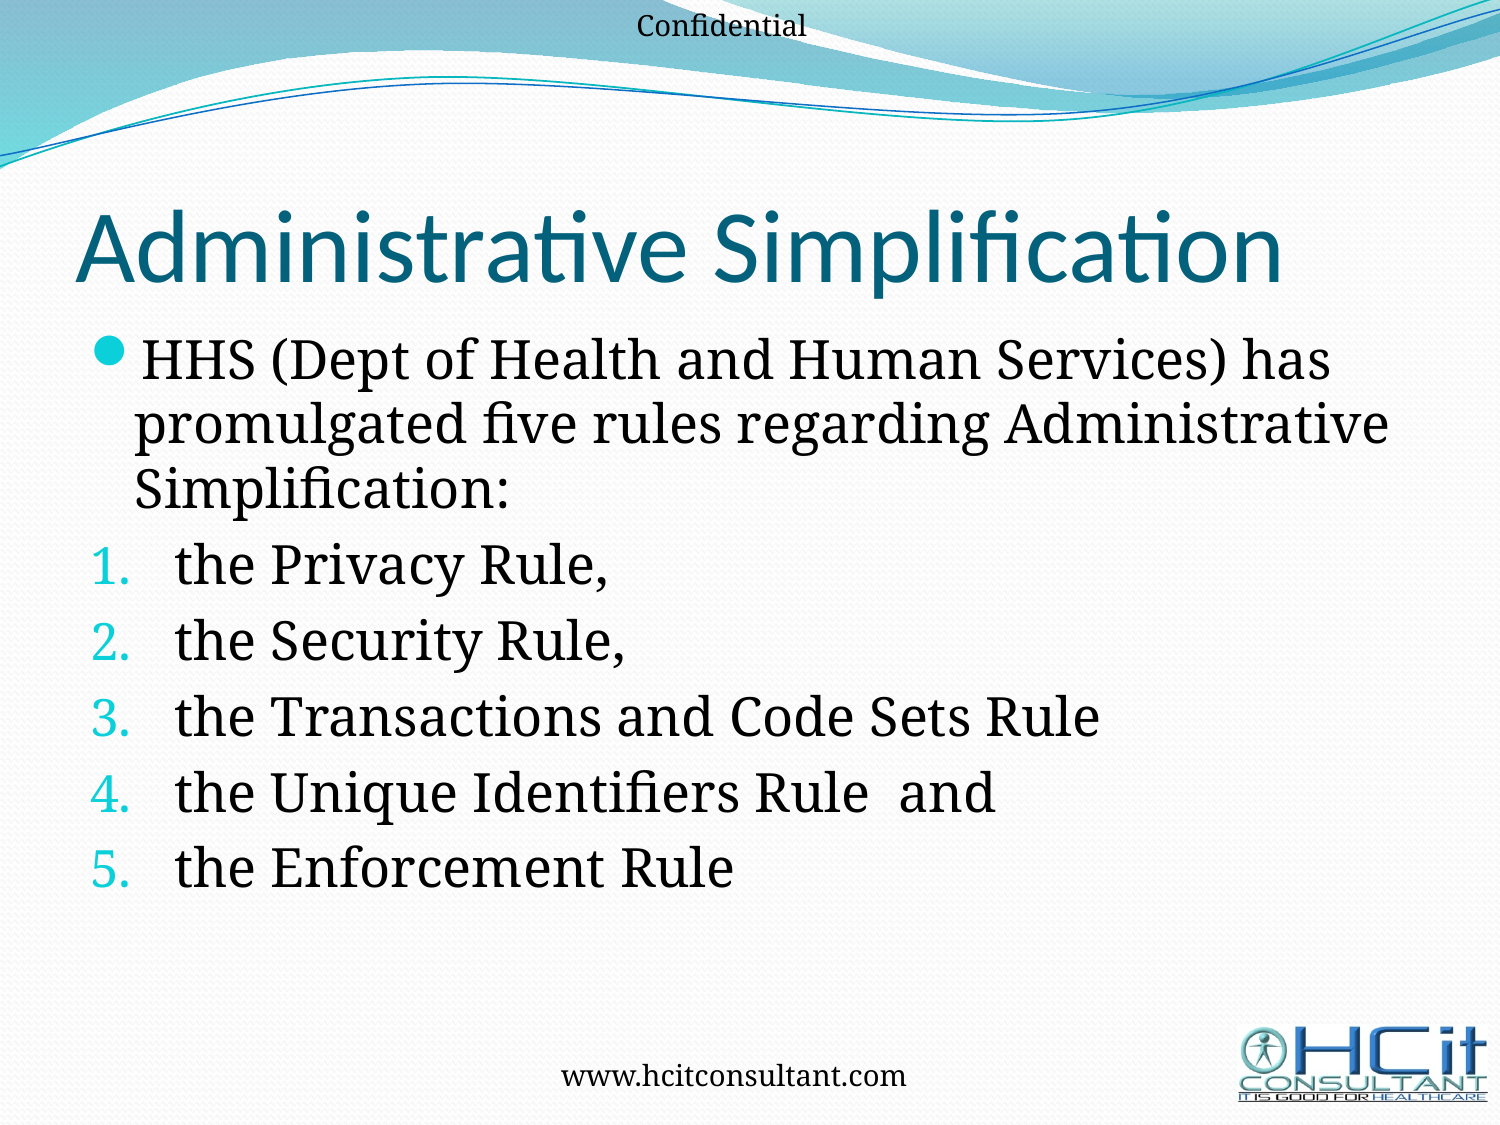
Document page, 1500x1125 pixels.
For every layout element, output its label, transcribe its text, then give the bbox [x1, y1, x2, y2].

list HHS (Dept of Health and Human Services) has promulgated five rules regarding Administrative Simplification: the Privacy Rule, the Security Rule, the Transactions and Code Sets Rule the Unique Identifiers Rule and the Enforcement Rule [74, 317, 1426, 1038]
title Administrative Simplification [74, 115, 1426, 304]
picture [1237, 1024, 1488, 1104]
slide_number 9 [1299, 1042, 1425, 1103]
